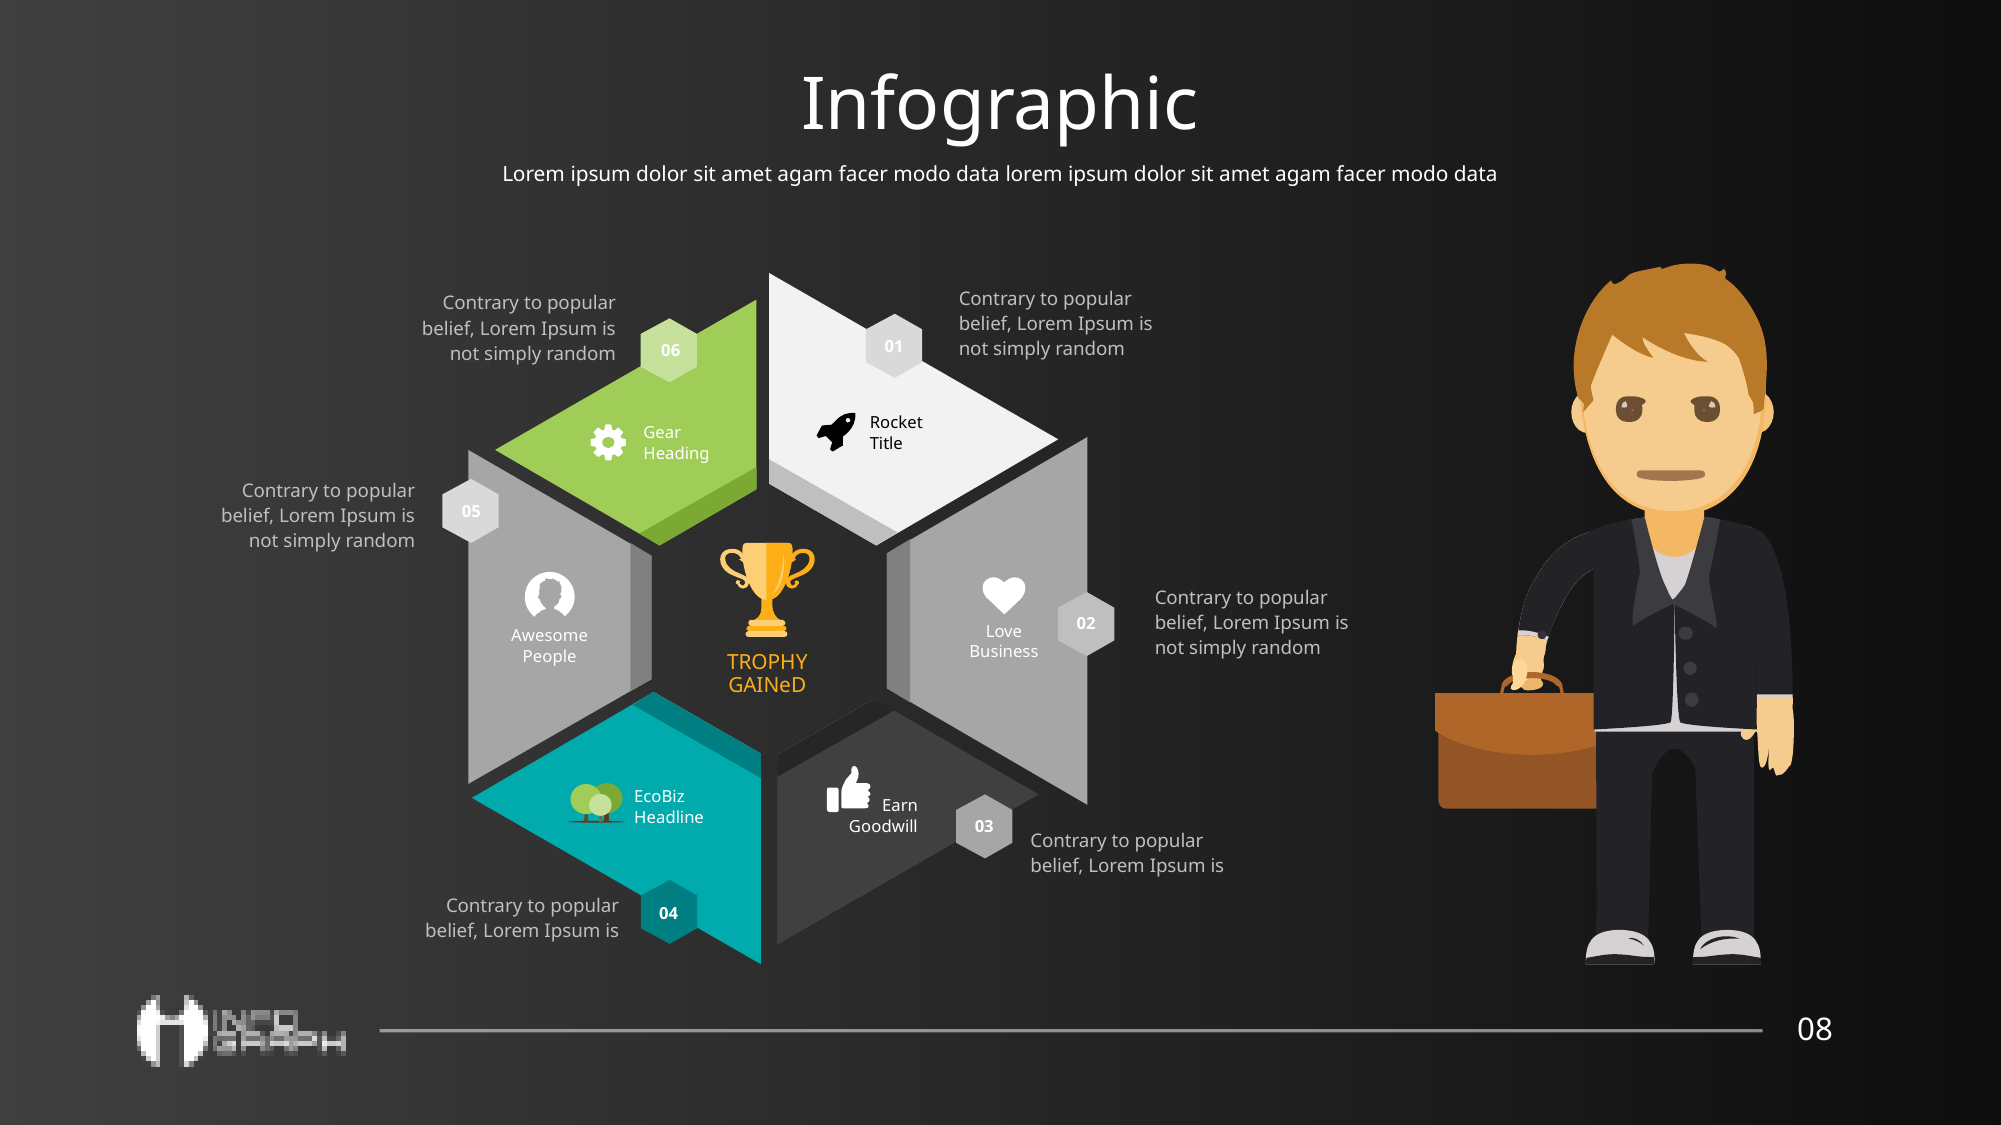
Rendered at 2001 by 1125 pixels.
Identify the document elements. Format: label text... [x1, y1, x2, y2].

picture [137, 995, 346, 1067]
title Infographic [137, 50, 1863, 162]
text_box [205, 263, 1795, 965]
text_box [0, 0, 2000, 1125]
slide_number 08 [1767, 983, 1863, 1079]
list Lorem ipsum dolor sit amet agam facer modo data lorem ipsum dolor sit amet agam facer modo data [137, 162, 1863, 199]
